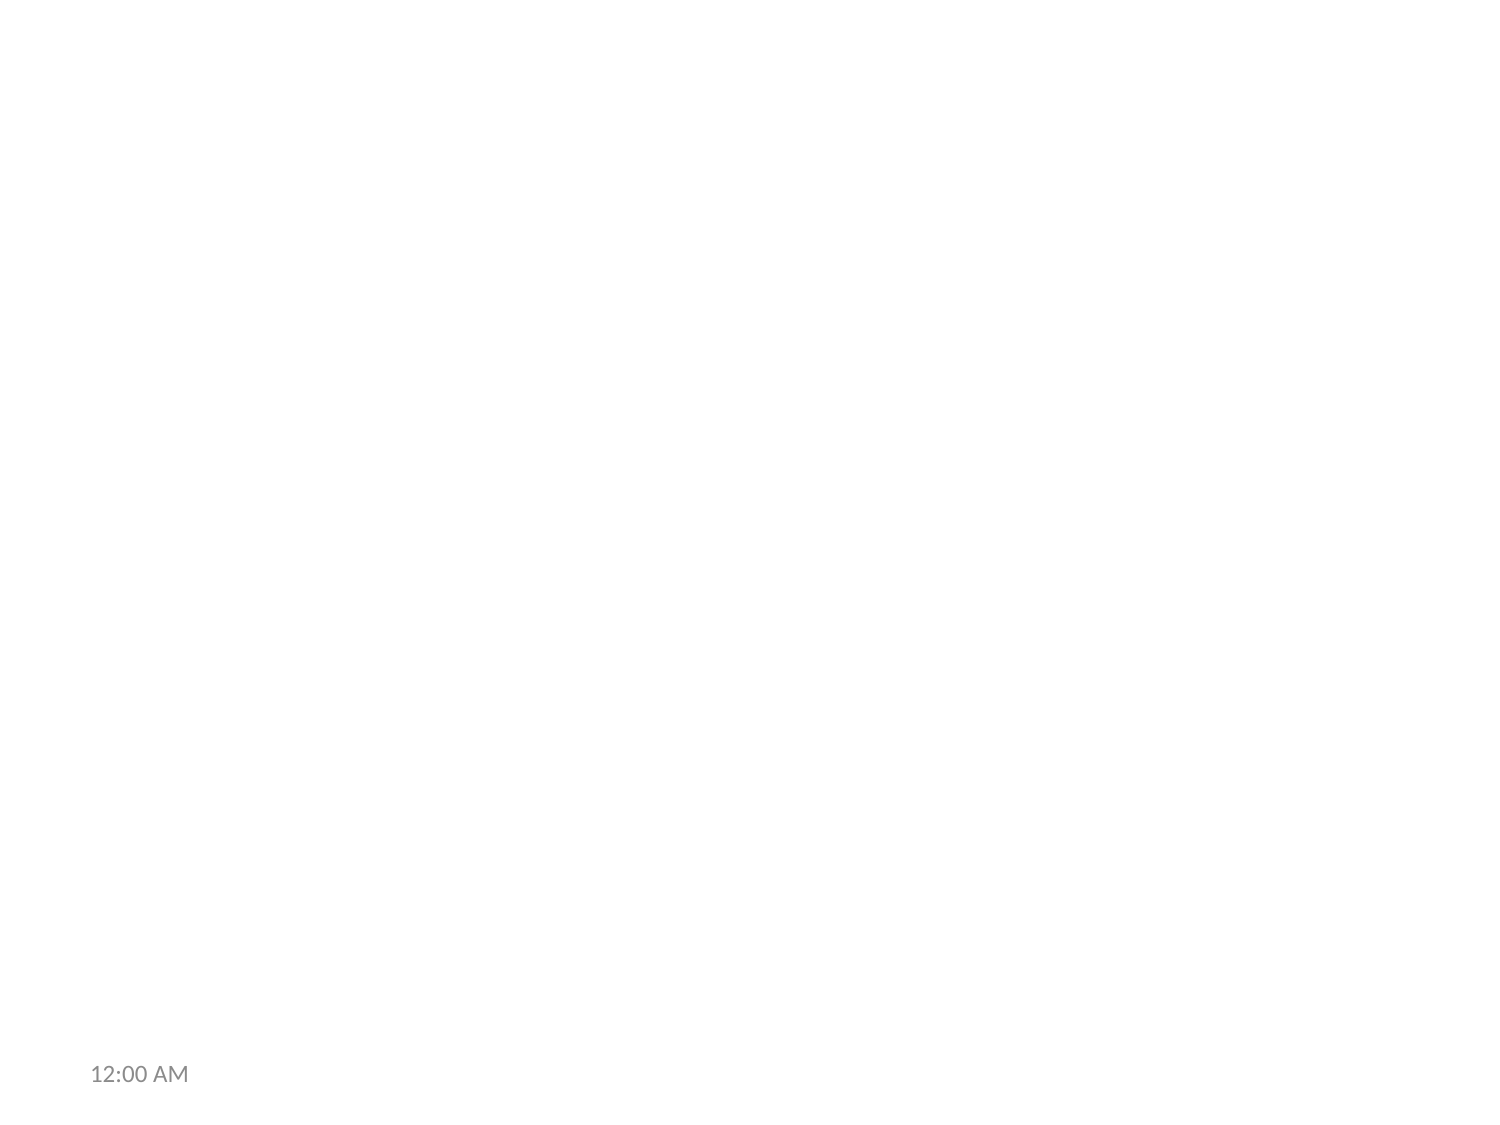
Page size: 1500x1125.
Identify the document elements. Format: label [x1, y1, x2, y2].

slide_number [75, 1042, 425, 1103]
